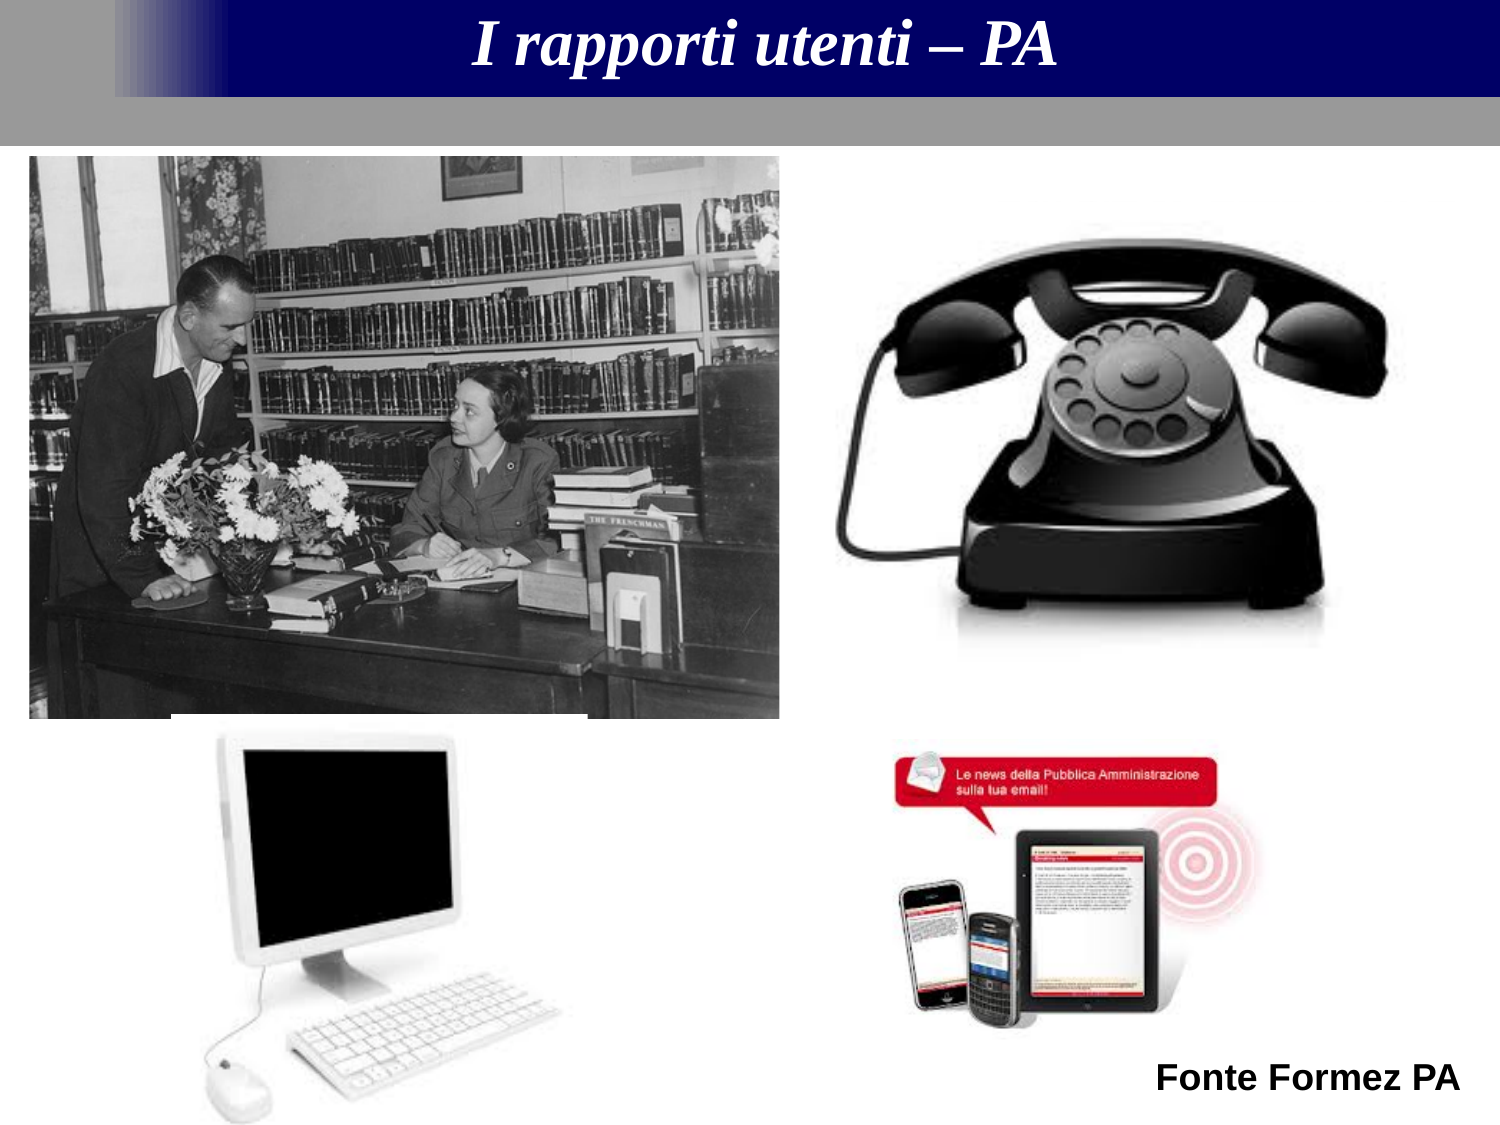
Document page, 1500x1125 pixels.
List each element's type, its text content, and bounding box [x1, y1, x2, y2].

text_box I rapporti utenti – PA [93, 0, 1500, 129]
text_box Fonte Formez PA [1140, 1045, 1477, 1106]
picture [0, 0, 1500, 1125]
